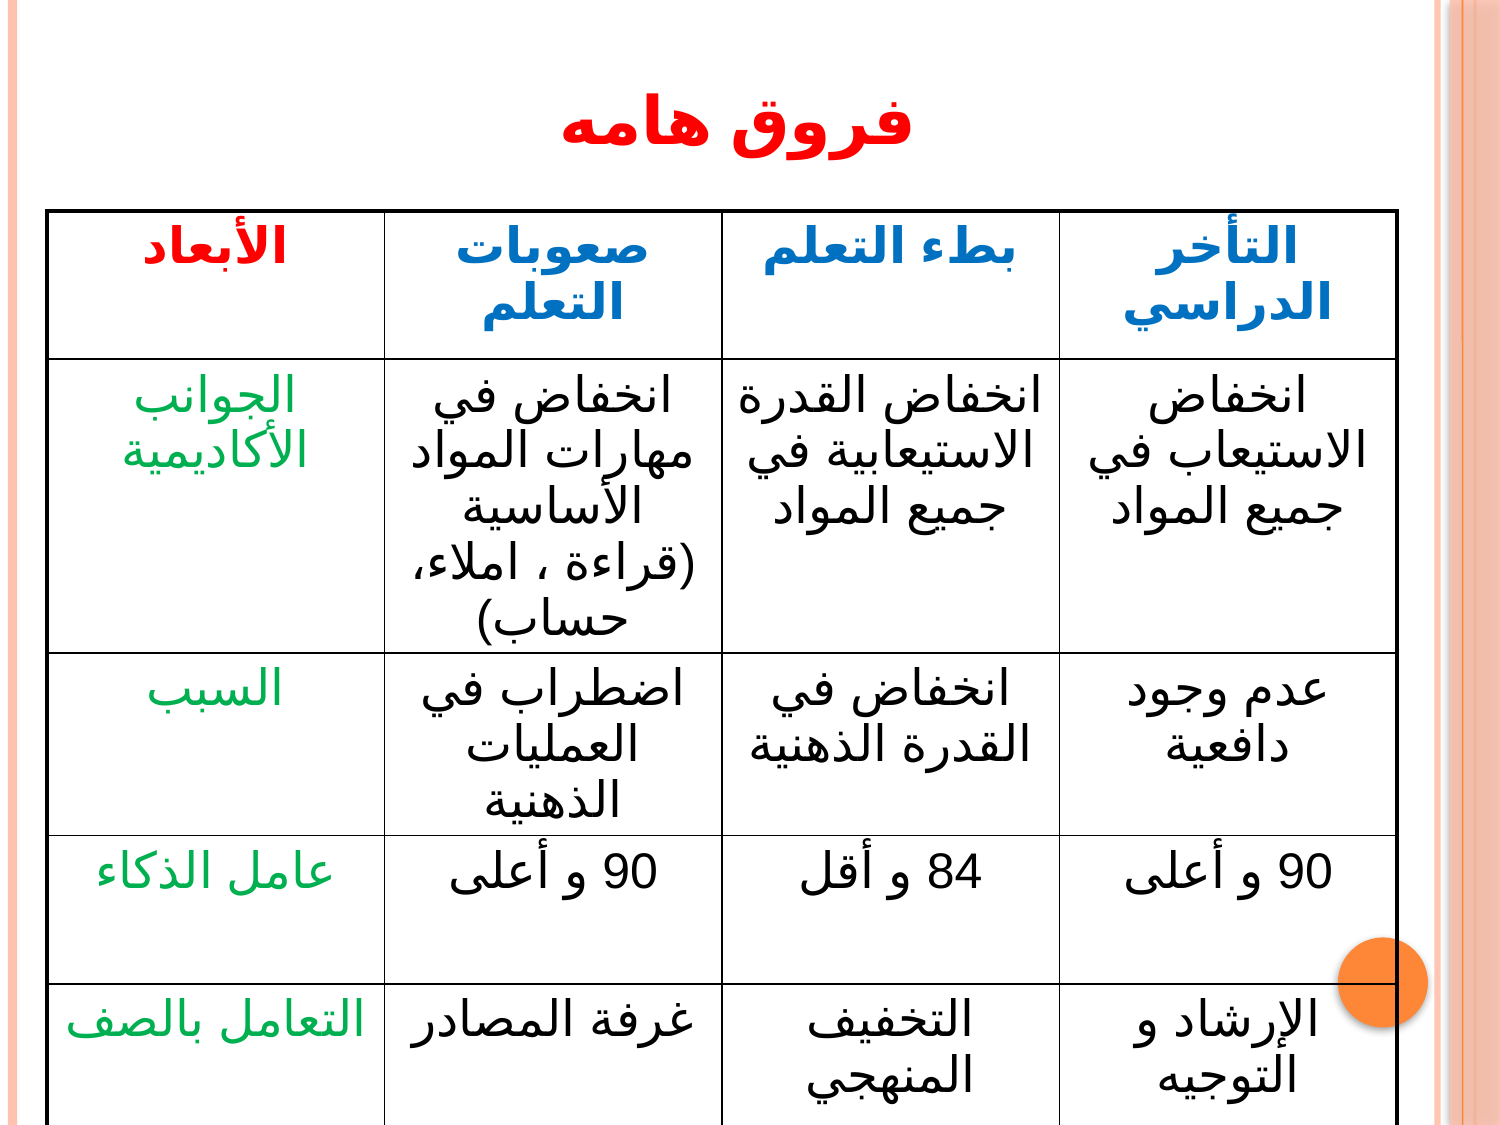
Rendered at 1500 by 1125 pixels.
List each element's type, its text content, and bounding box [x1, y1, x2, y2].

table_cell الإرشاد و التوجيه [1060, 985, 1395, 1125]
table_cell الجوانب الأكاديمية [49, 360, 384, 652]
table_cell انخفاض في القدرة الذهنية [723, 654, 1059, 835]
table_cell 84 و أقل [723, 836, 1059, 983]
table_cell انخفاض القدرة الاستيعابية في جميع المواد [723, 360, 1059, 652]
table_header الأبعاد [49, 213, 384, 358]
table_cell 90 و أعلى [1060, 836, 1395, 983]
table_cell غرفة المصادر [385, 985, 721, 1125]
table_cell التخفيف المنهجي [723, 985, 1059, 1125]
table_cell اضطراب في العمليات الذهنية [385, 654, 721, 835]
table_header التأخر الدراسي [1060, 213, 1395, 358]
table_cell عامل الذكاء [49, 836, 384, 983]
table_header صعوبات التعلم [385, 213, 721, 358]
table_cell انخفاض الاستيعاب في جميع المواد [1060, 360, 1395, 652]
table_header بطء التعلم [723, 213, 1059, 358]
text_box فروق هامه [304, 70, 1172, 165]
table_cell التعامل بالصف [49, 985, 384, 1125]
table_cell عدم وجود دافعية [1060, 654, 1395, 835]
table_cell 90 و أعلى [385, 836, 721, 983]
table_cell السبب [49, 654, 384, 835]
table_cell انخفاض في مهارات المواد الأساسية (قراءة ، املاء، حساب) [385, 360, 721, 652]
